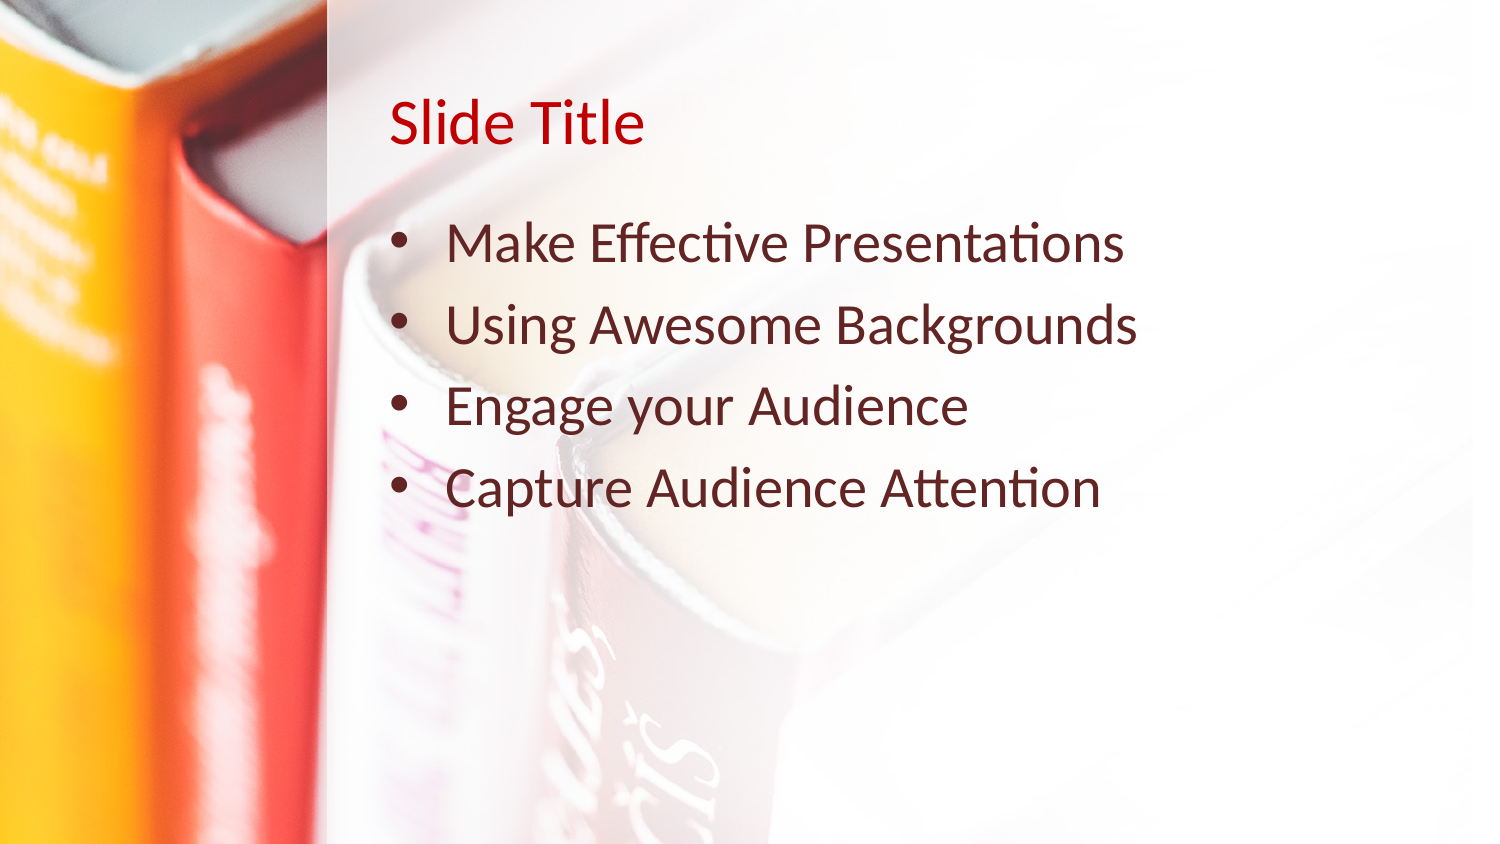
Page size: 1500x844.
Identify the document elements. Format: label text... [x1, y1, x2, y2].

list Make Effective Presentations Using Awesome Backgrounds Engage your Audience Capture Audience Attention [374, 196, 1327, 773]
title Slide Title [374, 71, 1327, 166]
picture [0, 0, 1500, 844]
